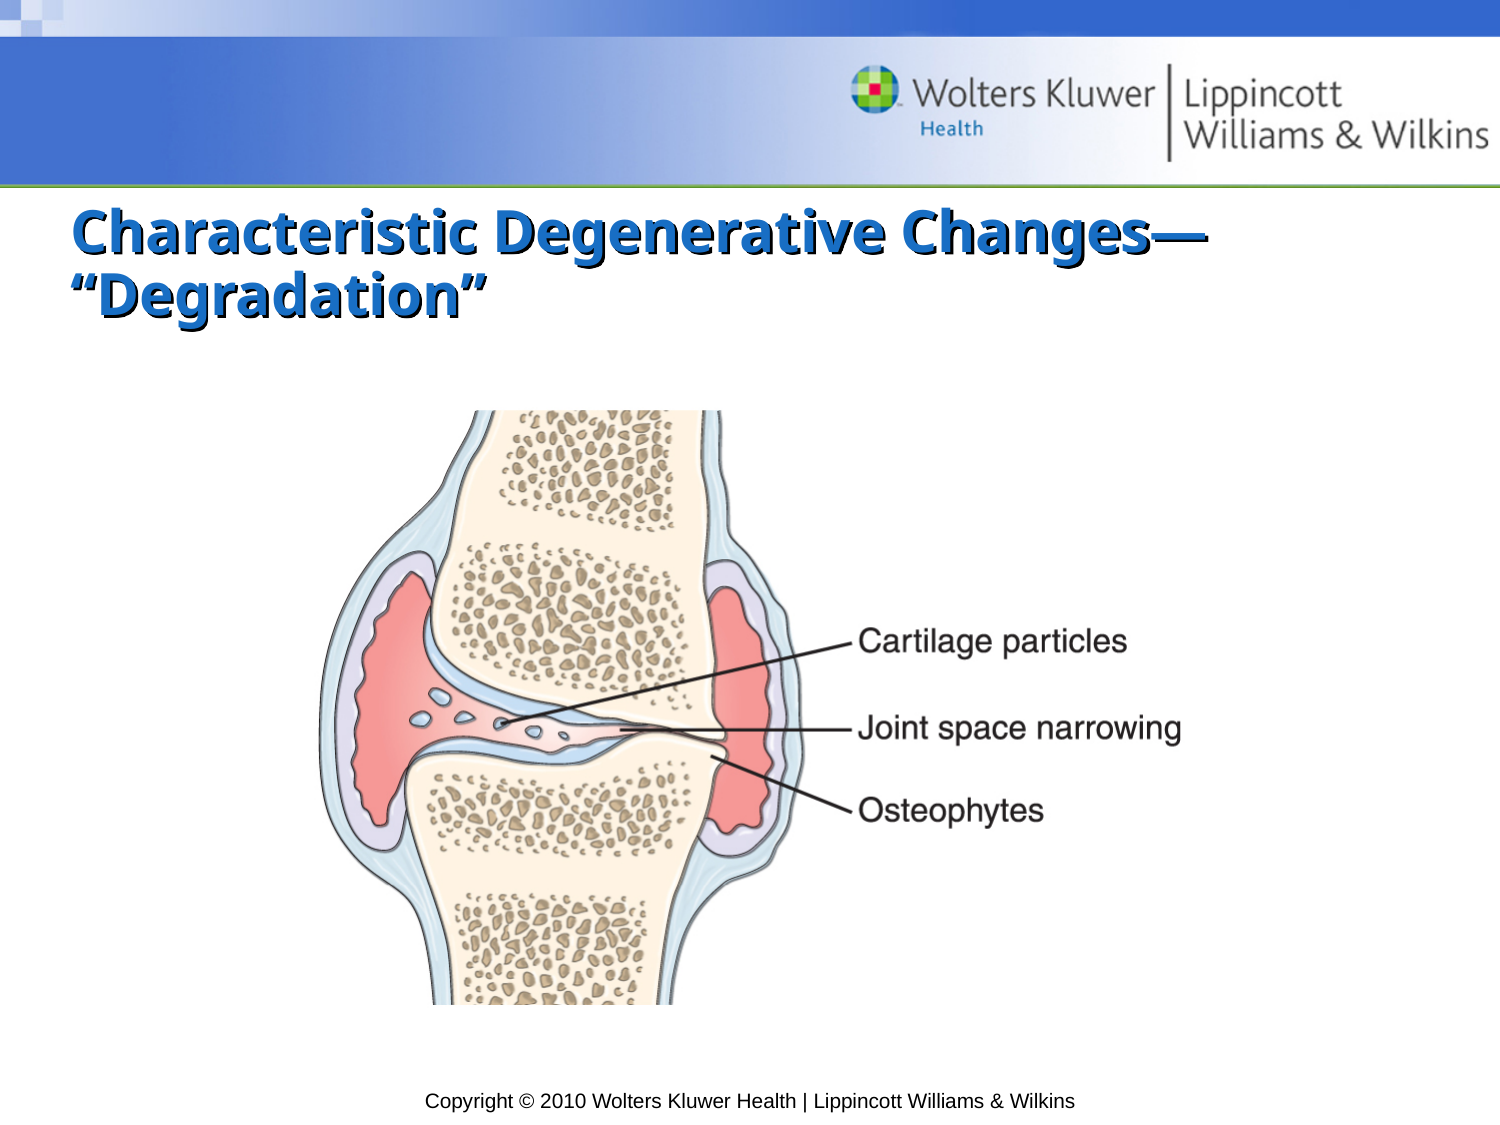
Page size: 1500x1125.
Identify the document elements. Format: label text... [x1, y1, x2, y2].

picture [314, 407, 1186, 1010]
picture [0, 0, 1500, 188]
title Characteristic Degenerative Changes— “Degradation” [70, 201, 1470, 329]
